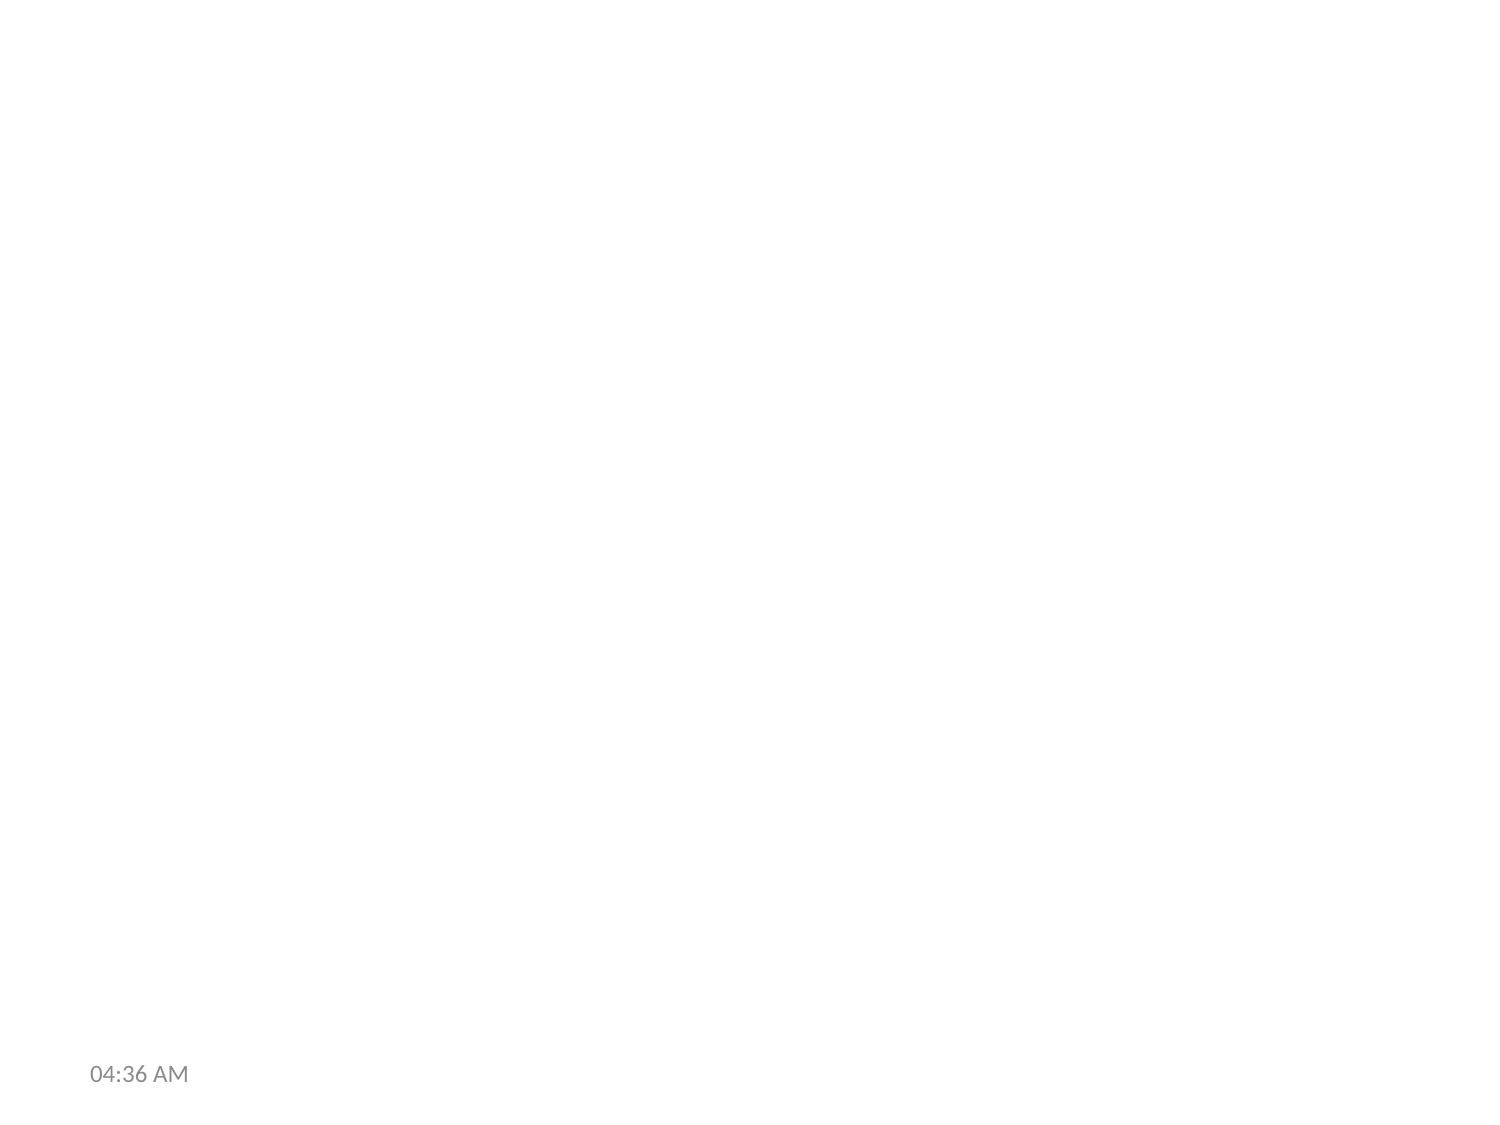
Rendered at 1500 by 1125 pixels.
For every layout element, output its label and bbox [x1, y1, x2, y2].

slide_number [75, 1042, 425, 1103]
